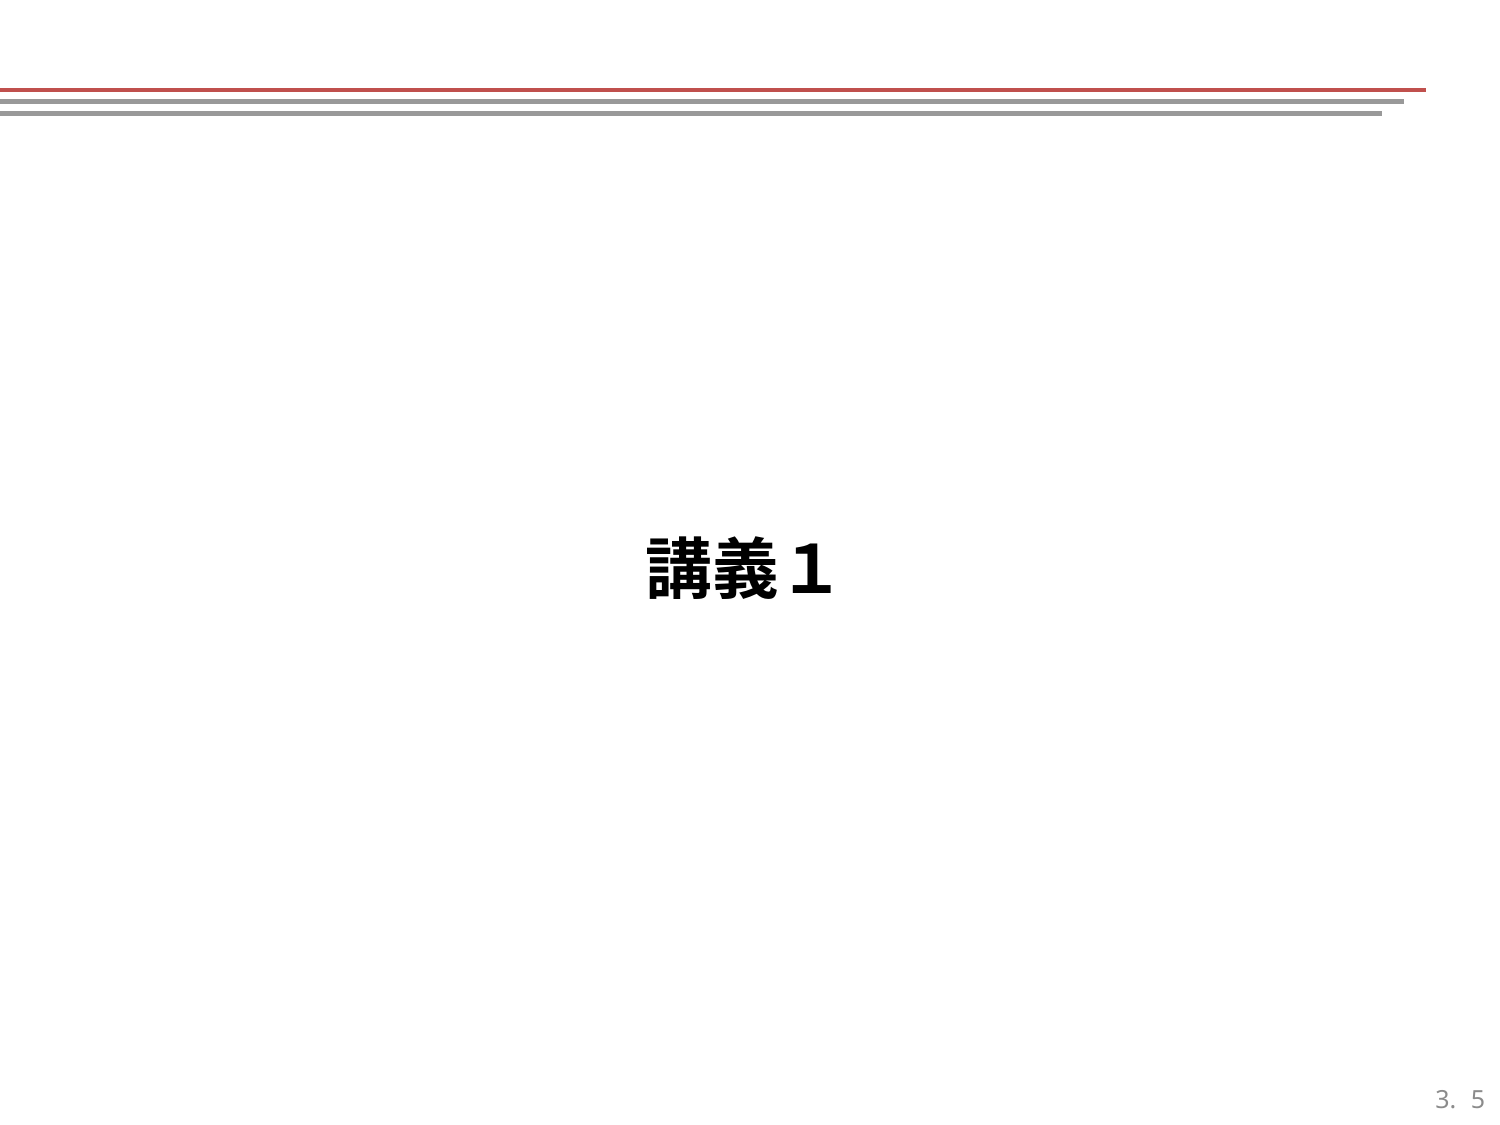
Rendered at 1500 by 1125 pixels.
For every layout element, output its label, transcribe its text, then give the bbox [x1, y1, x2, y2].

slide_number 4 [1381, 1065, 1500, 1125]
text_box 講義１ [27, 517, 1464, 616]
